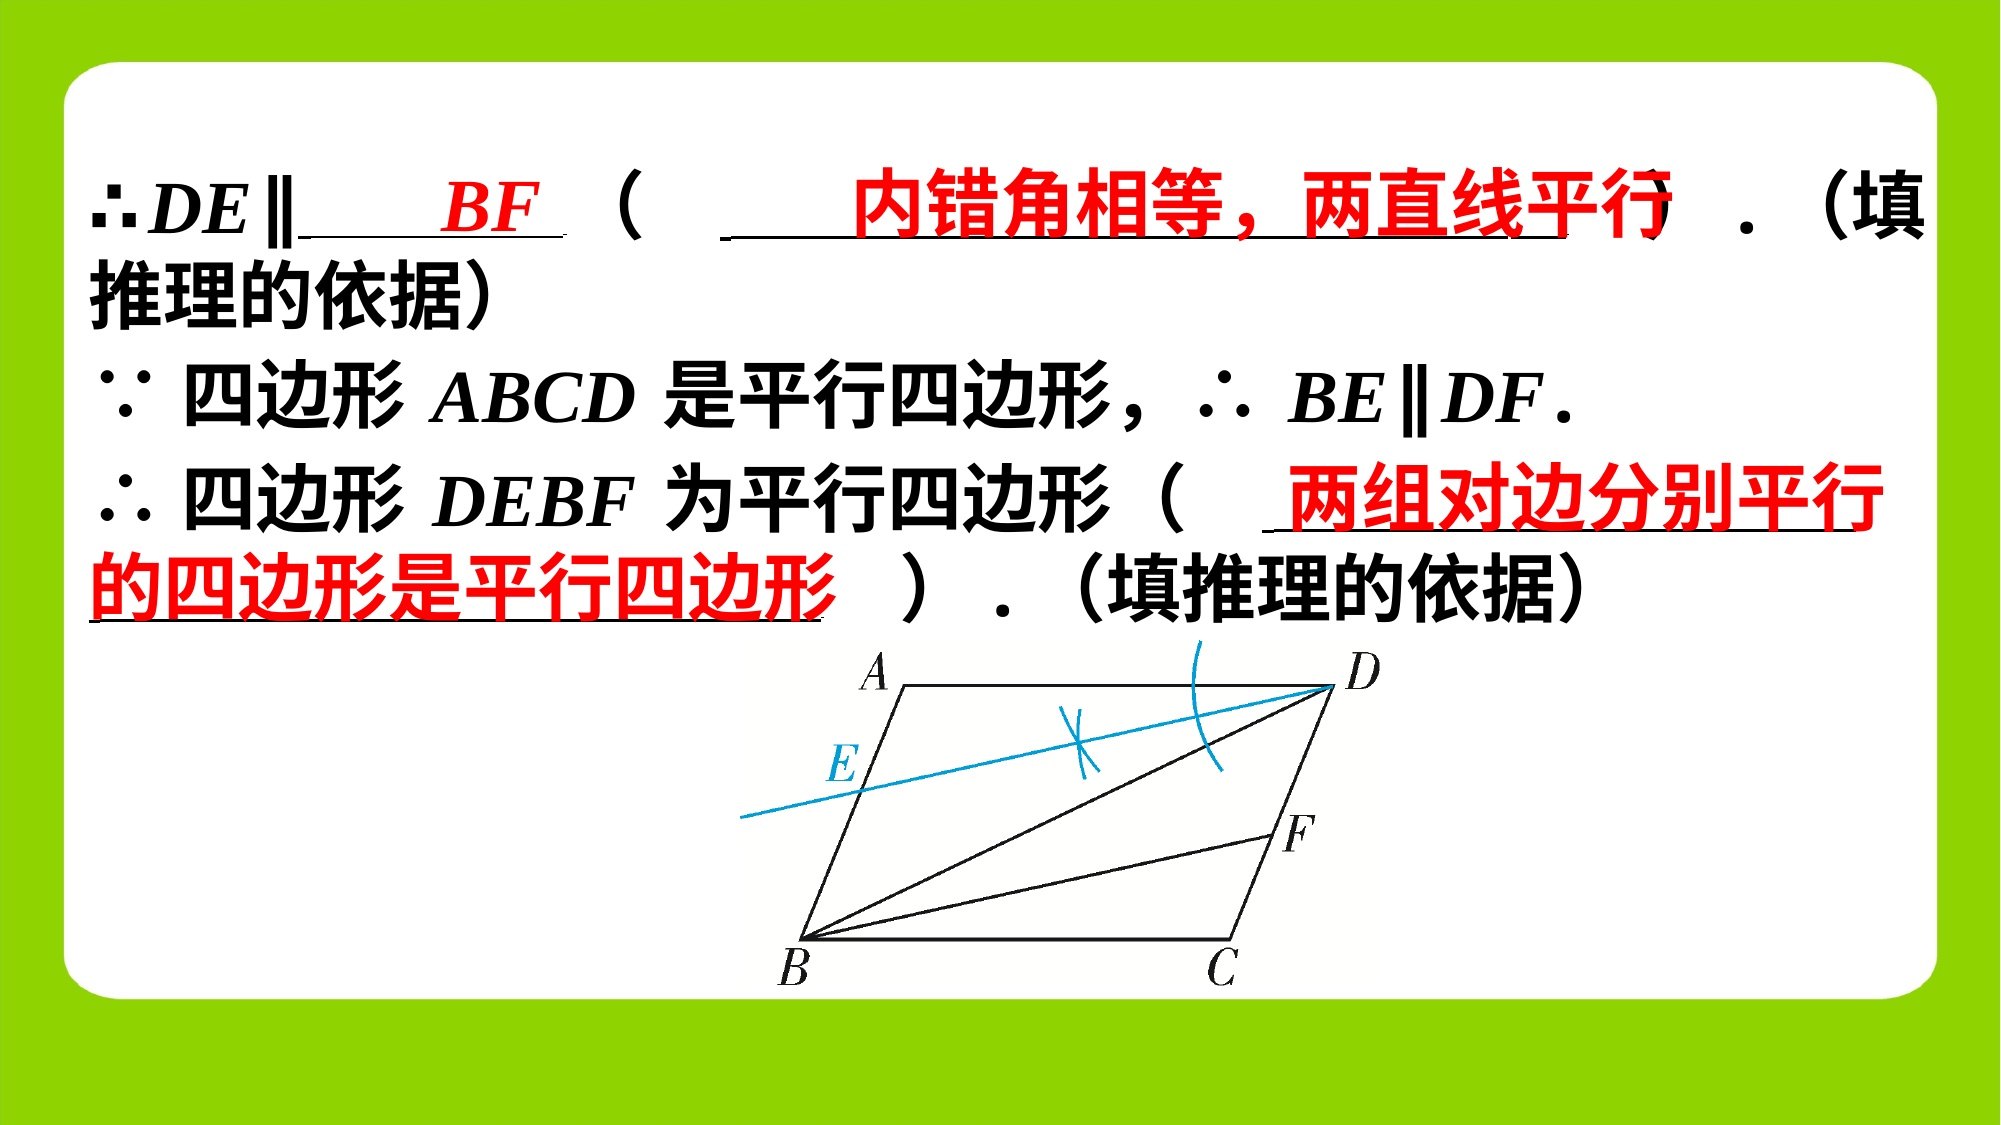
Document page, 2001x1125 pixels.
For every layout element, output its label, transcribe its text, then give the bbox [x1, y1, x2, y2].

text_box ∴四边形DEBF为平行四边形（ ⁠ ）.（填推理的依据） [88, 451, 1974, 633]
picture [0, 0, 2001, 1125]
text_box ∴DE∥ （ ⁠ ）.（填推理的依据） [88, 158, 1974, 371]
text_box 两组对边分别平行 [1271, 443, 1923, 549]
text_box 的四边形是平行四边形 [73, 533, 932, 639]
text_box BF [427, 149, 640, 255]
text_box ∵四边形ABCD是平行四边形，∴BE∥DF. [88, 371, 1974, 451]
text_box 内错角相等，两直线平行 [836, 149, 1637, 255]
